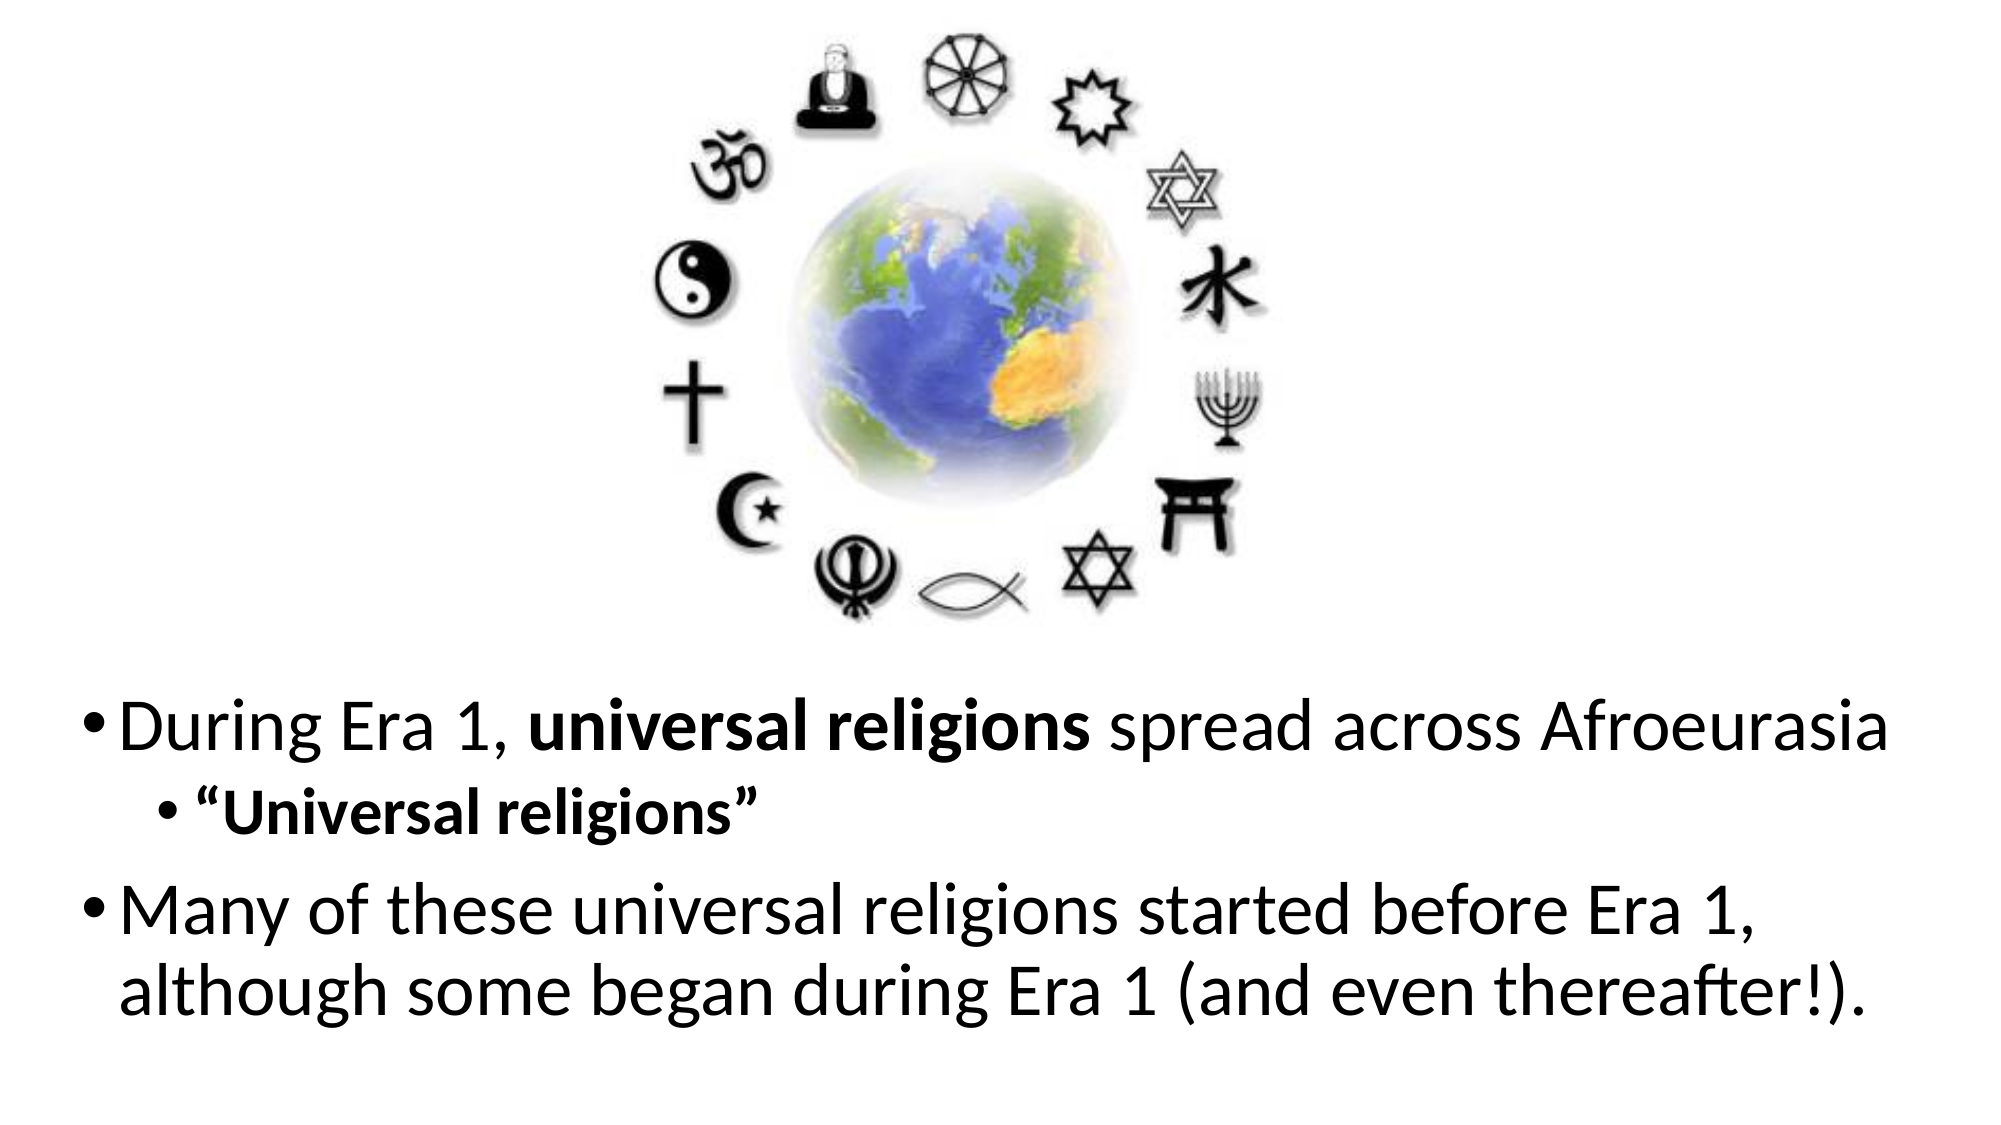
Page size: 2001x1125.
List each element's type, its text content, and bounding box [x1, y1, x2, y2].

picture [639, 17, 1293, 641]
list During Era 1, universal religions spread across Afroeurasia “Universal religions” Many of these universal religions started before Era 1, although some began during Era 1 (and even thereafter!). [66, 678, 1932, 1086]
